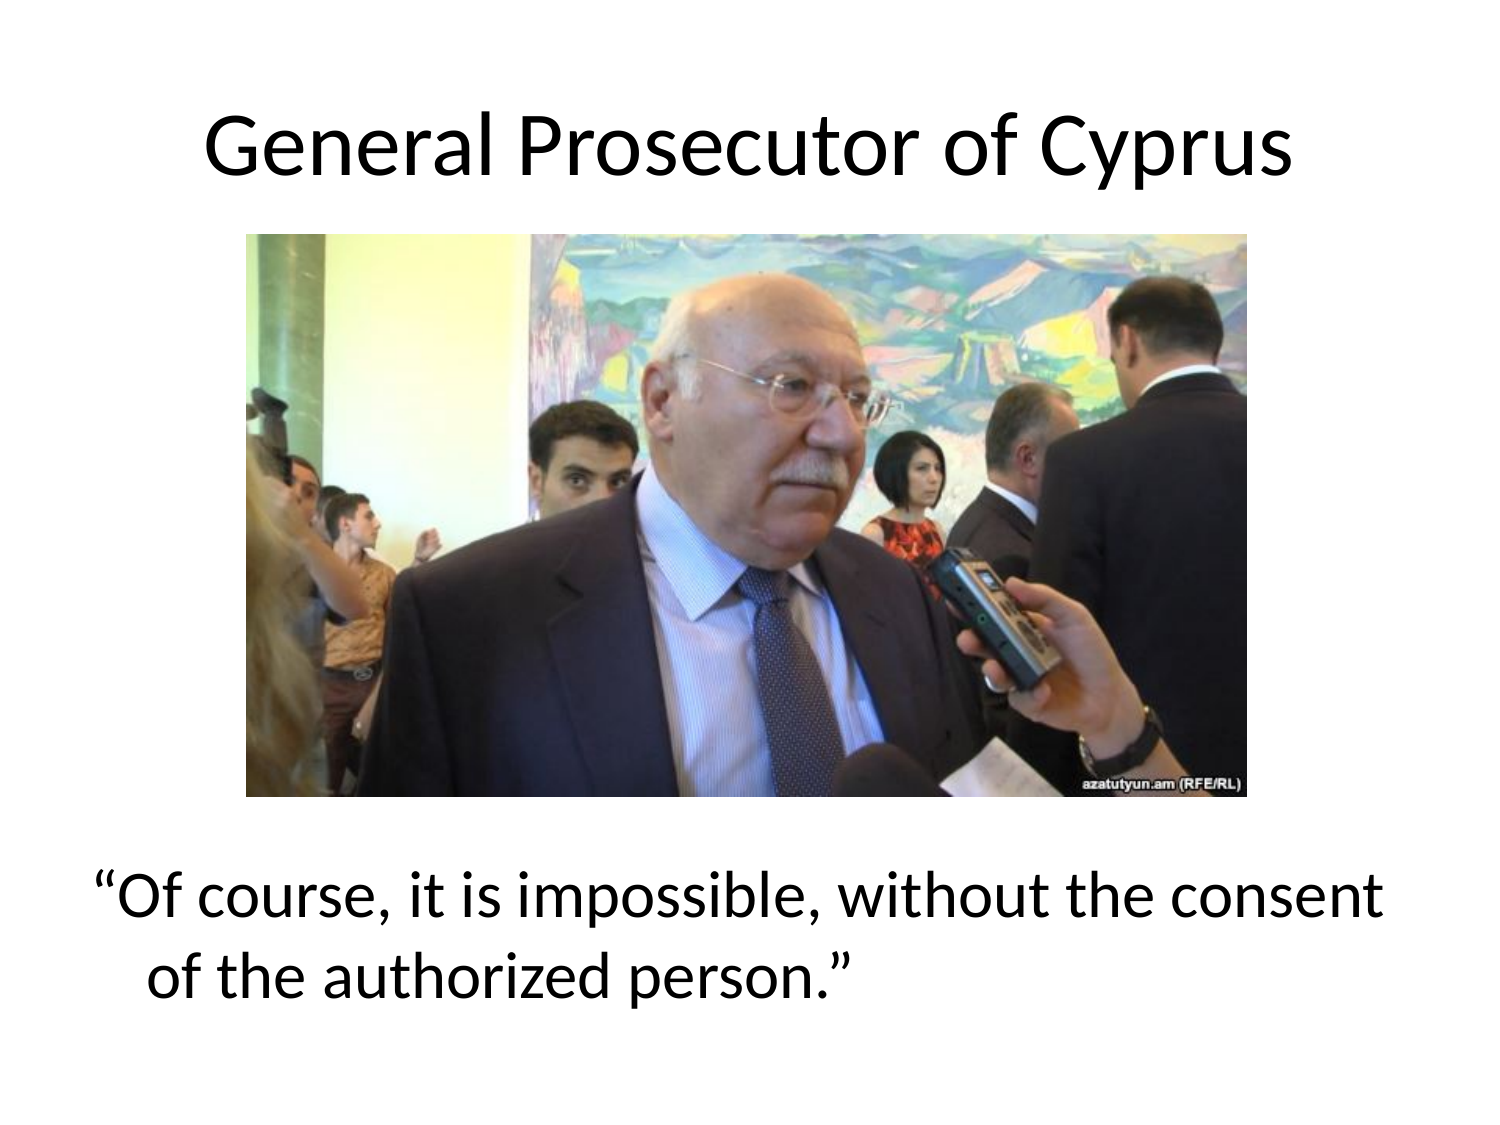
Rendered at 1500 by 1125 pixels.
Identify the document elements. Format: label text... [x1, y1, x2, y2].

picture [245, 234, 1247, 798]
title General Prosecutor of Cyprus [75, 45, 1425, 233]
list “Of course, it is impossible, without the consent of the authorized person.” [75, 843, 1442, 1020]
